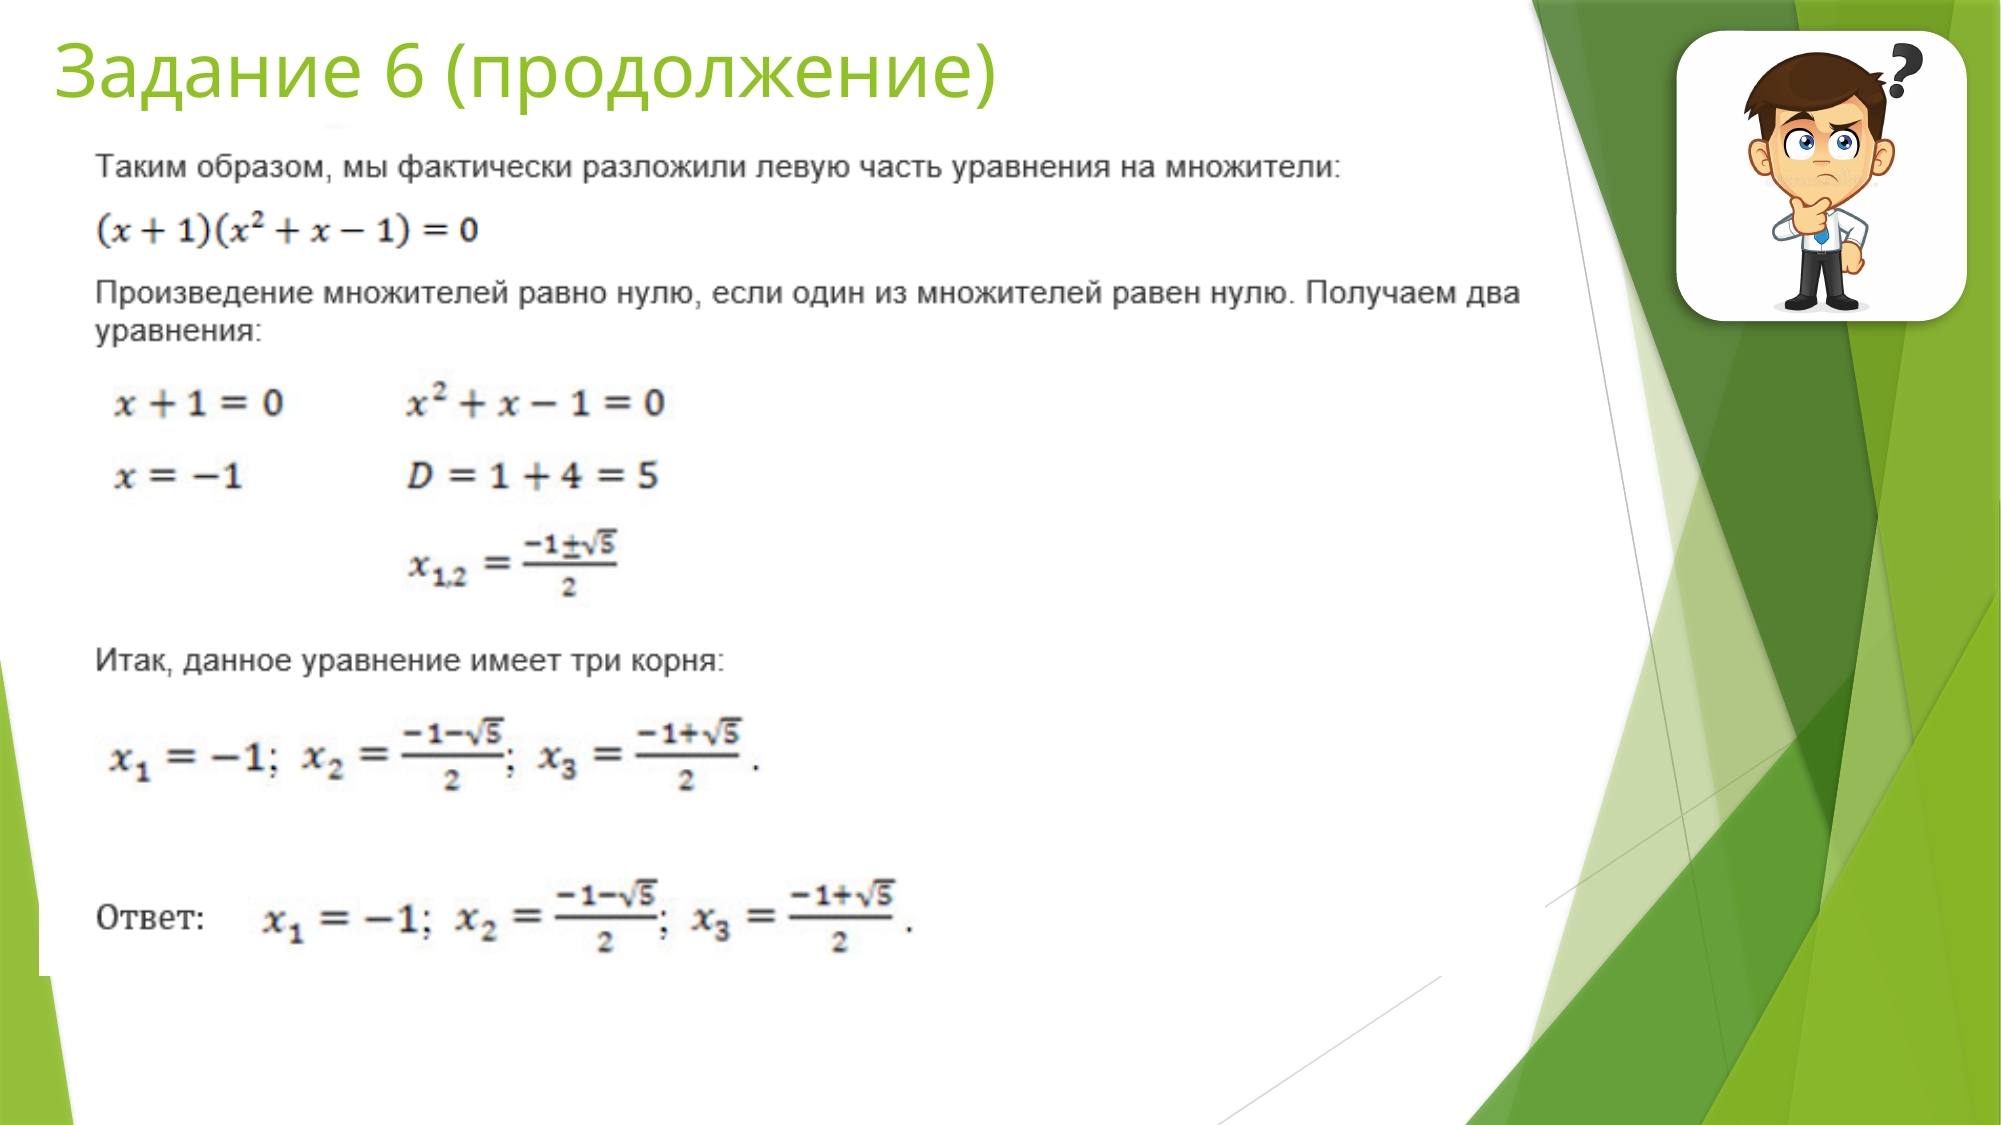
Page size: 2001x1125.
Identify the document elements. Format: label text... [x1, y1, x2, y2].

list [38, 123, 1545, 977]
picture [1675, 30, 1968, 322]
title Задание 6 (продолжение) [39, 15, 1450, 123]
